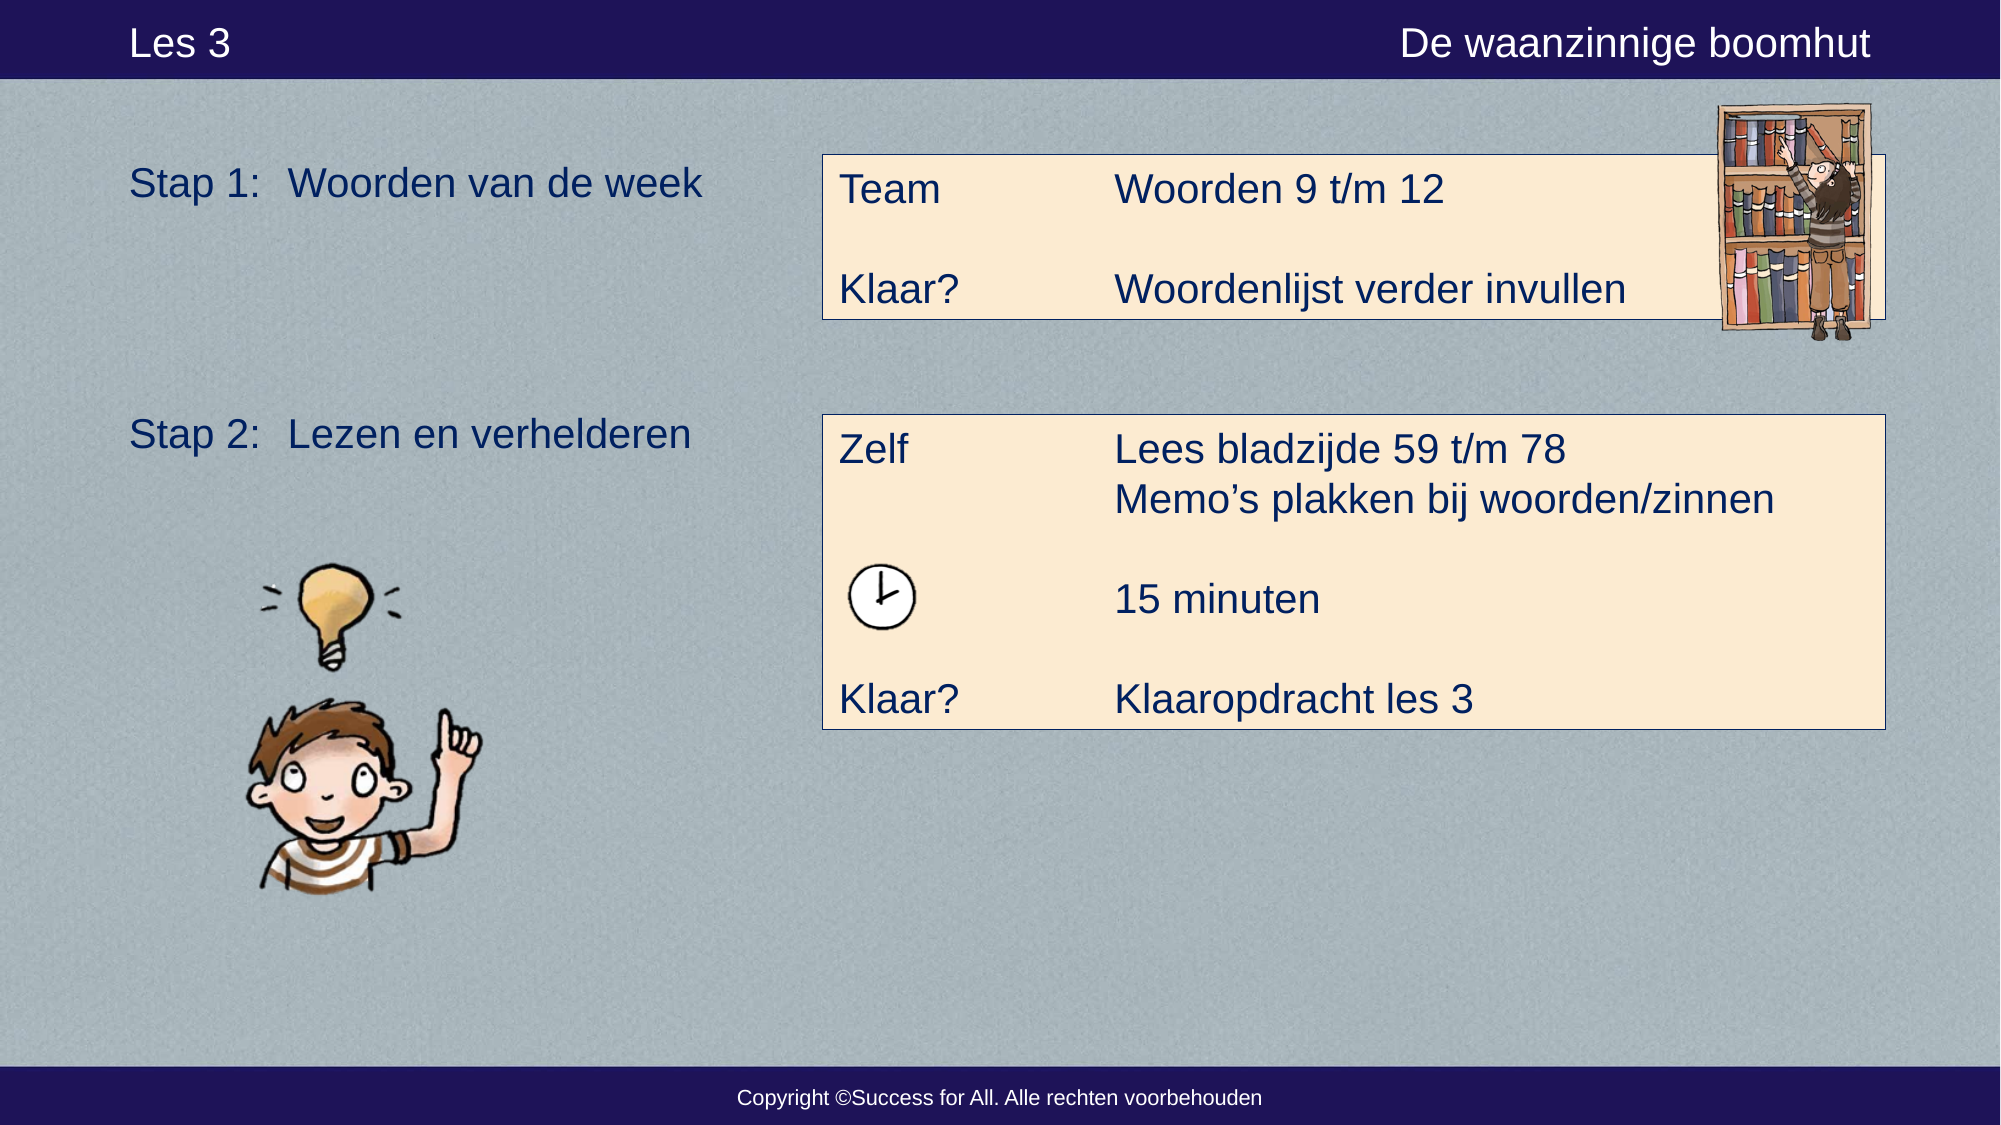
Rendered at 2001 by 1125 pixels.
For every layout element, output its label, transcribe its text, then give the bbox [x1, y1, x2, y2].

text_box Team Woorden 9 t/m 12 Klaar? Woordenlijst verder invullen [822, 154, 1700, 320]
text_box De waanzinnige boomhut [999, 8, 1886, 73]
picture [0, 0, 2001, 1125]
text_box Zelf Lees bladzijde 59 t/m 78 Memo’s plakken bij woorden/zinnen 15 minuten Klaar? Klaaropdracht les 3 [822, 414, 1886, 730]
text_box Stap 1: Woorden van de week Stap 2: Lezen en verhelderen [114, 148, 907, 514]
text_box Copyright ©Success for All. Alle rechten voorbehouden [0, 1076, 2000, 1125]
text_box Les 3 [114, 8, 354, 73]
